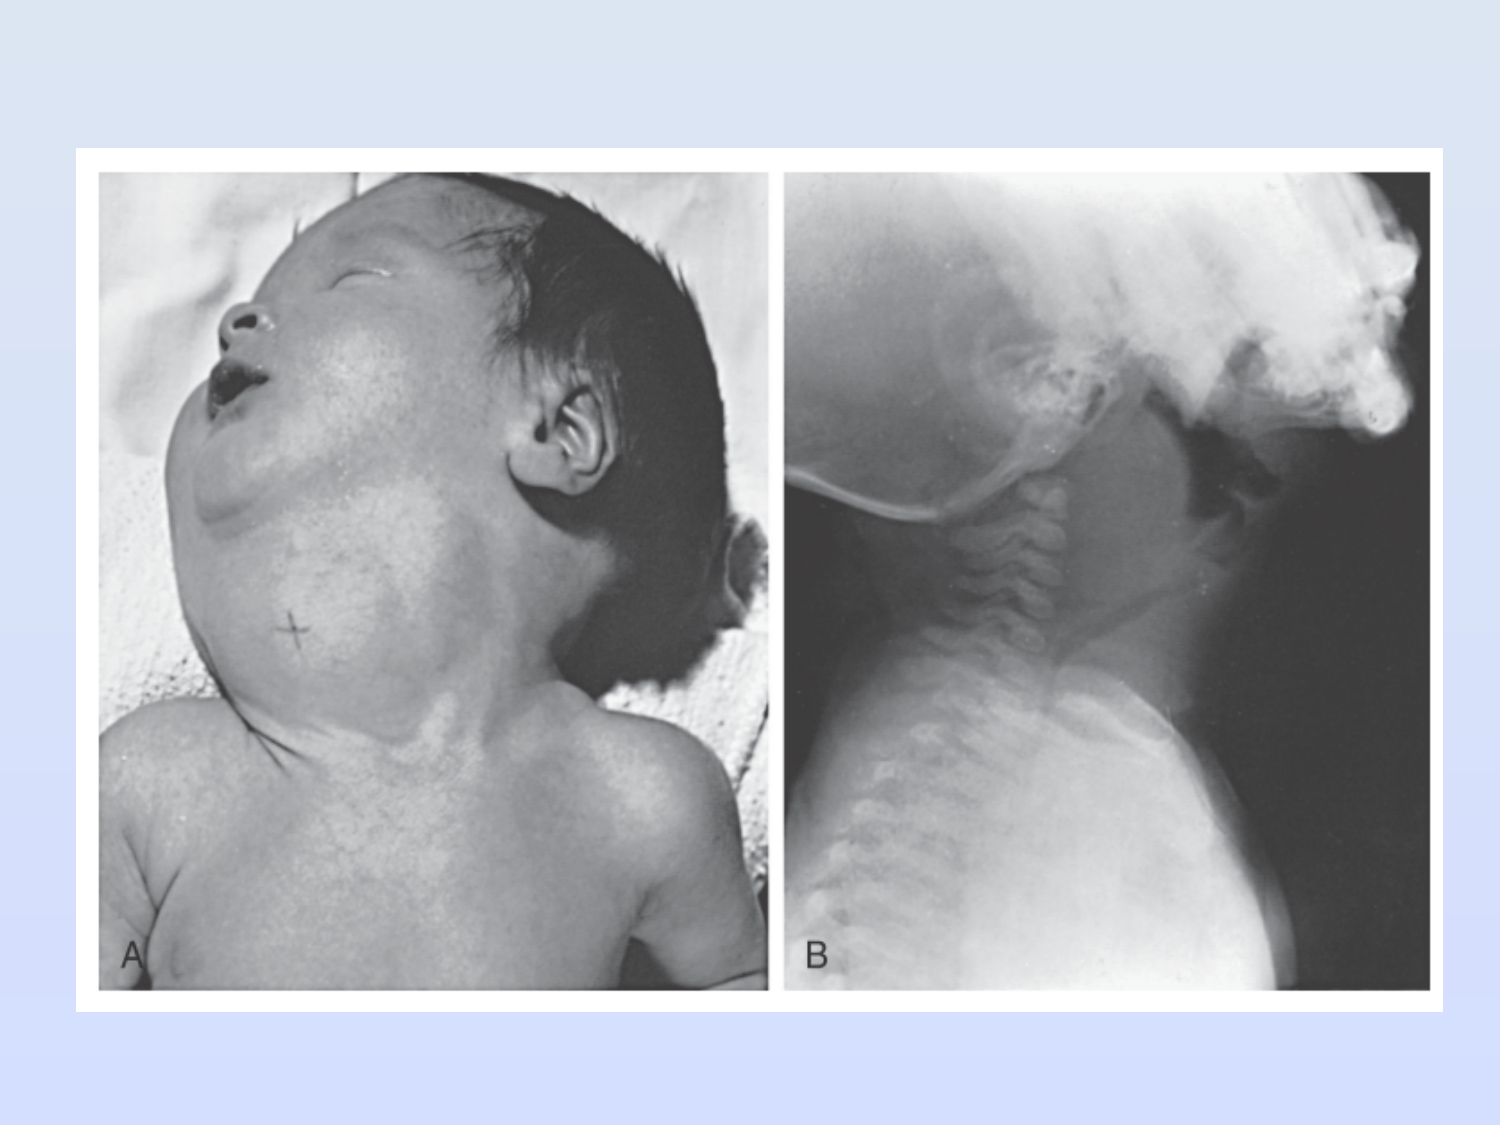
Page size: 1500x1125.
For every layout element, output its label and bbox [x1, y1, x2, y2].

picture [76, 148, 1443, 1012]
